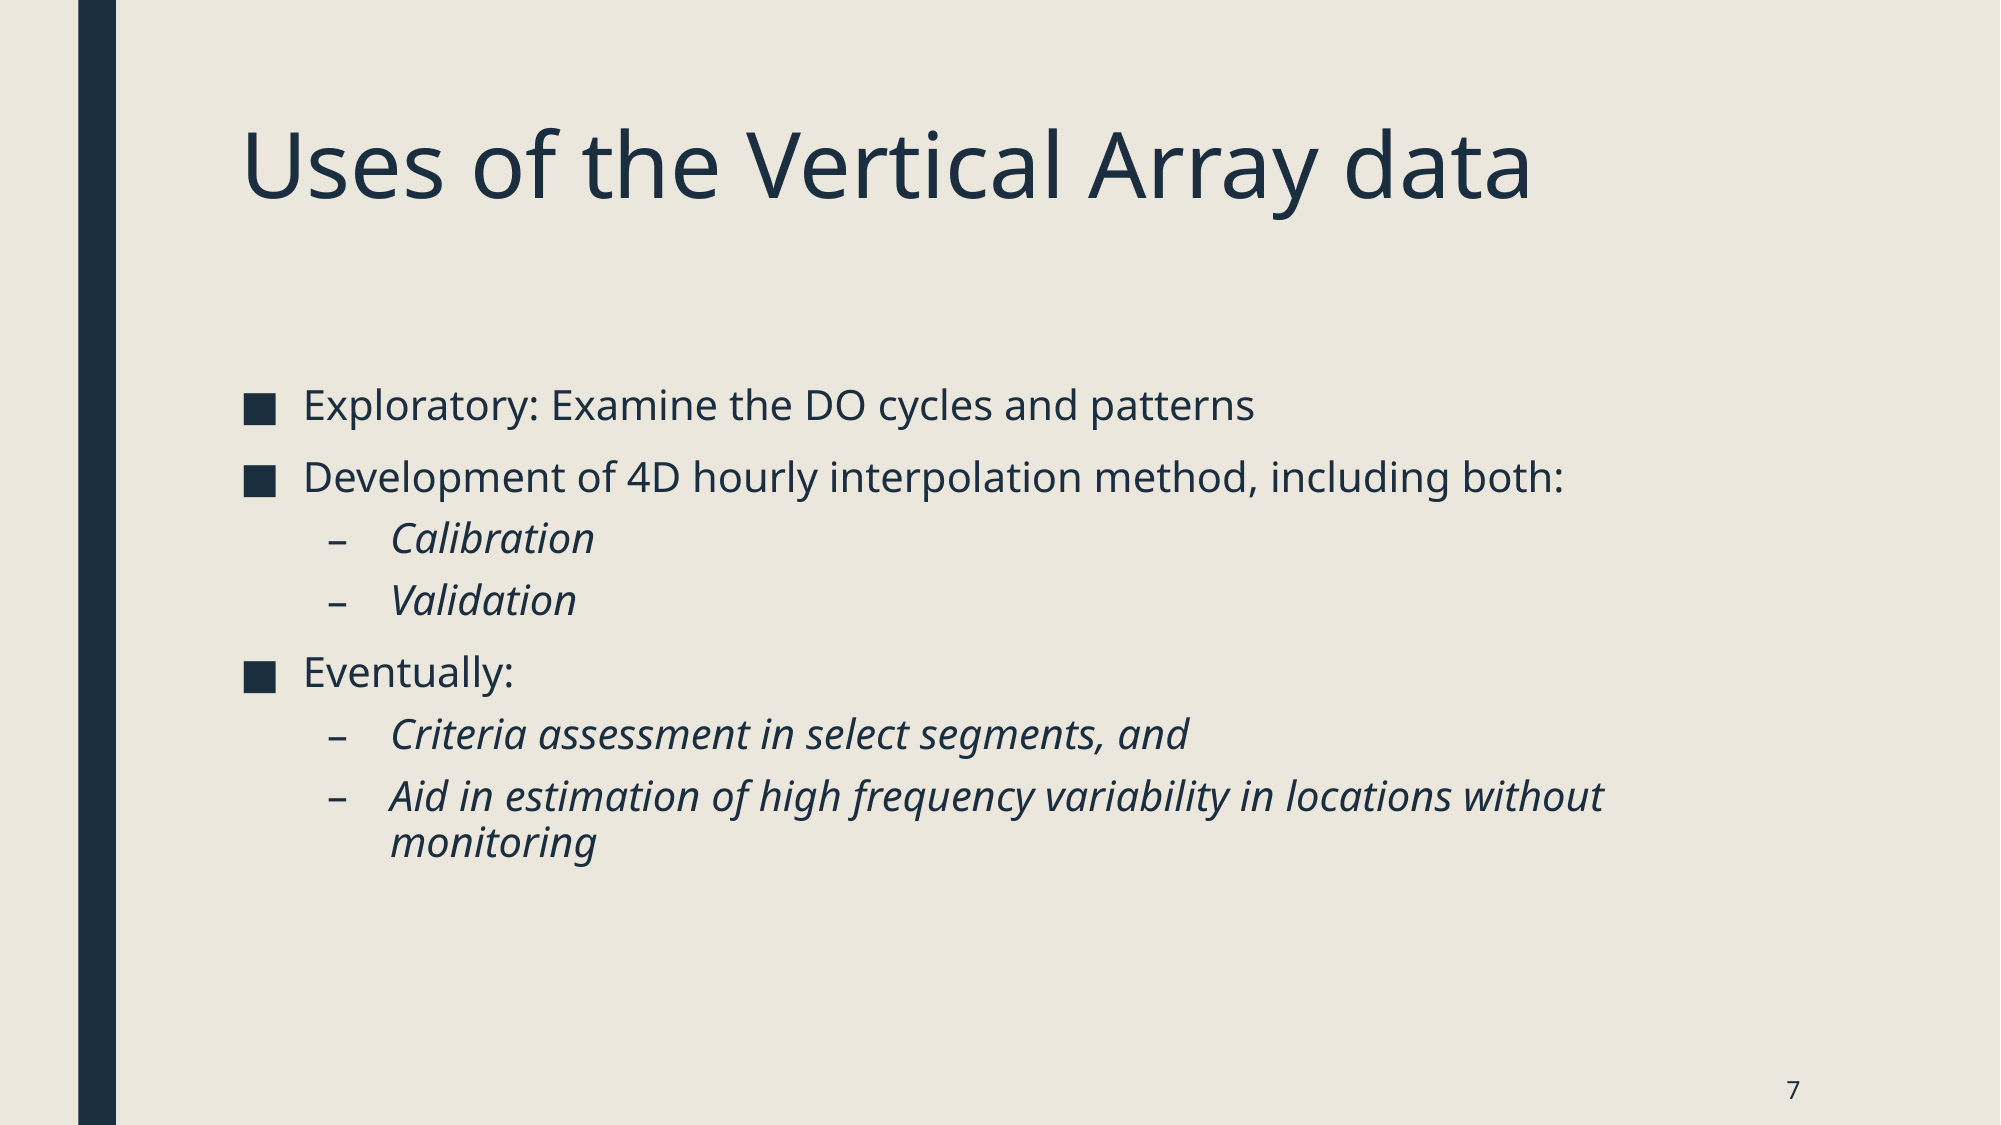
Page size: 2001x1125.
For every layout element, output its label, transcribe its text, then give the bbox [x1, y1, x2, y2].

title Uses of the Vertical Array data [225, 112, 1800, 357]
list Exploratory: Examine the DO cycles and patterns Development of 4D hourly interpolation method, including both: Calibration Validation Eventually: Criteria assessment in select segments, and Aid in estimation of high frequency variability in locations without monitoring [225, 375, 1800, 963]
slide_number 7 [1553, 1058, 1816, 1125]
